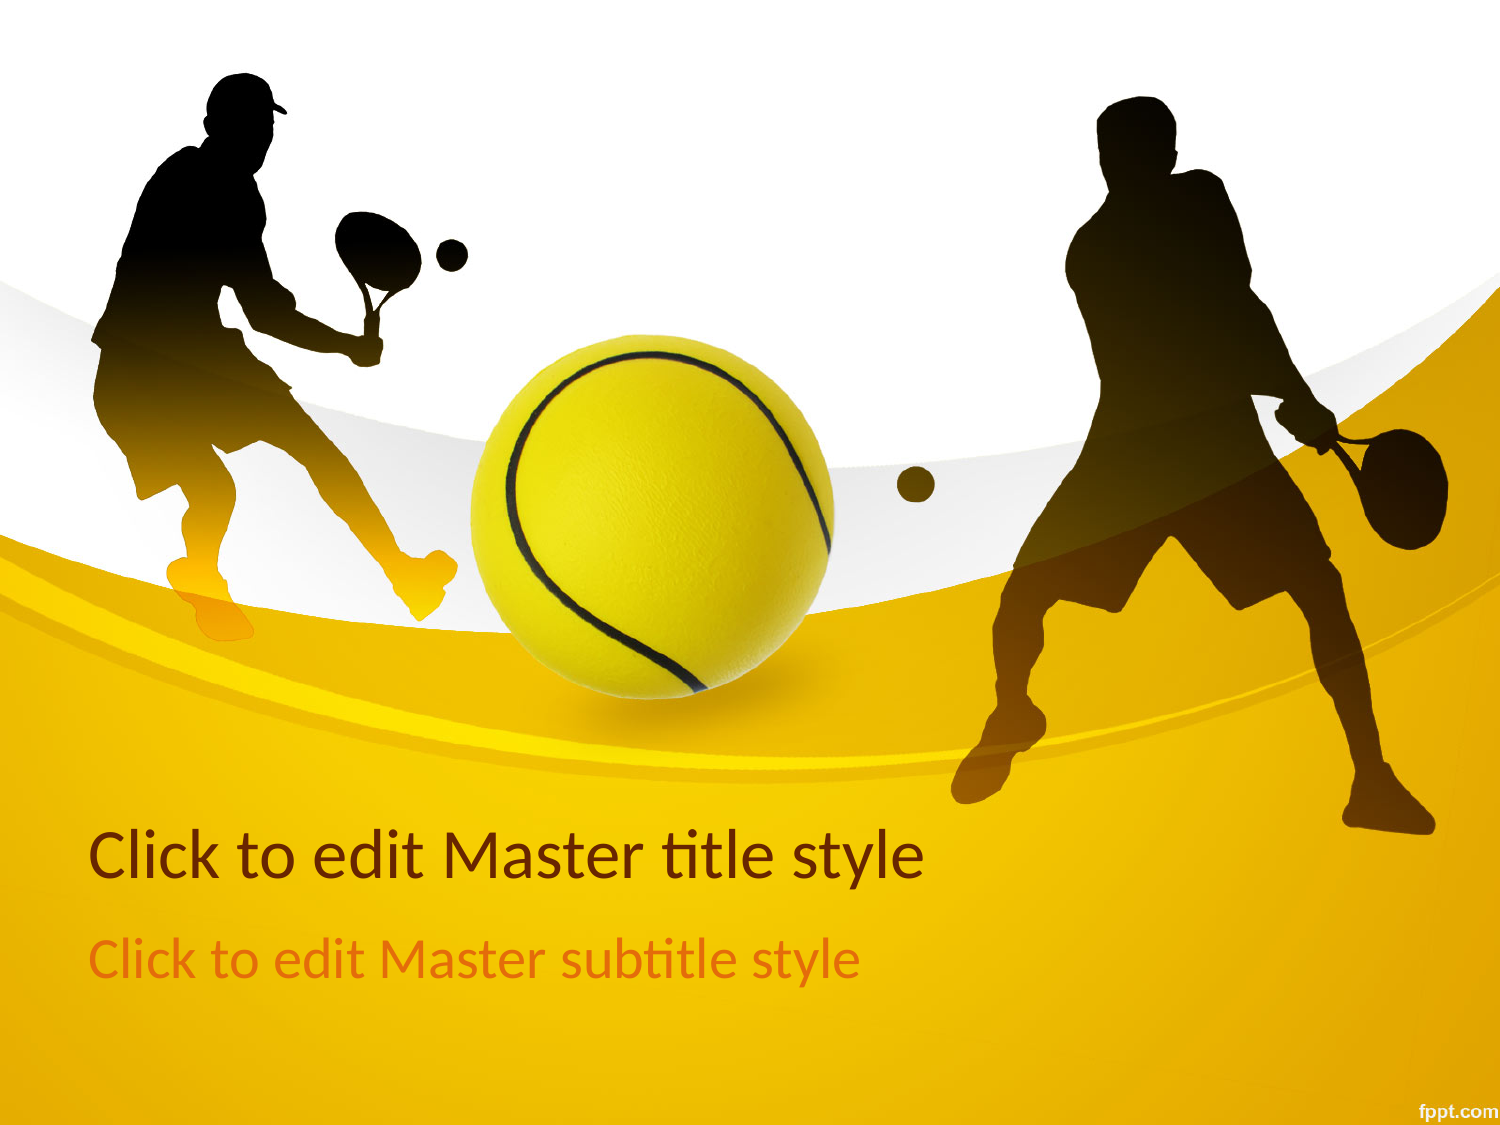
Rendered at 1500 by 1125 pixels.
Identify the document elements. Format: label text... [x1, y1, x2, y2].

subtitle Click to edit Master subtitle style [73, 913, 1427, 1014]
title Click to edit Master title style [73, 787, 1427, 913]
picture [0, 0, 1500, 1125]
